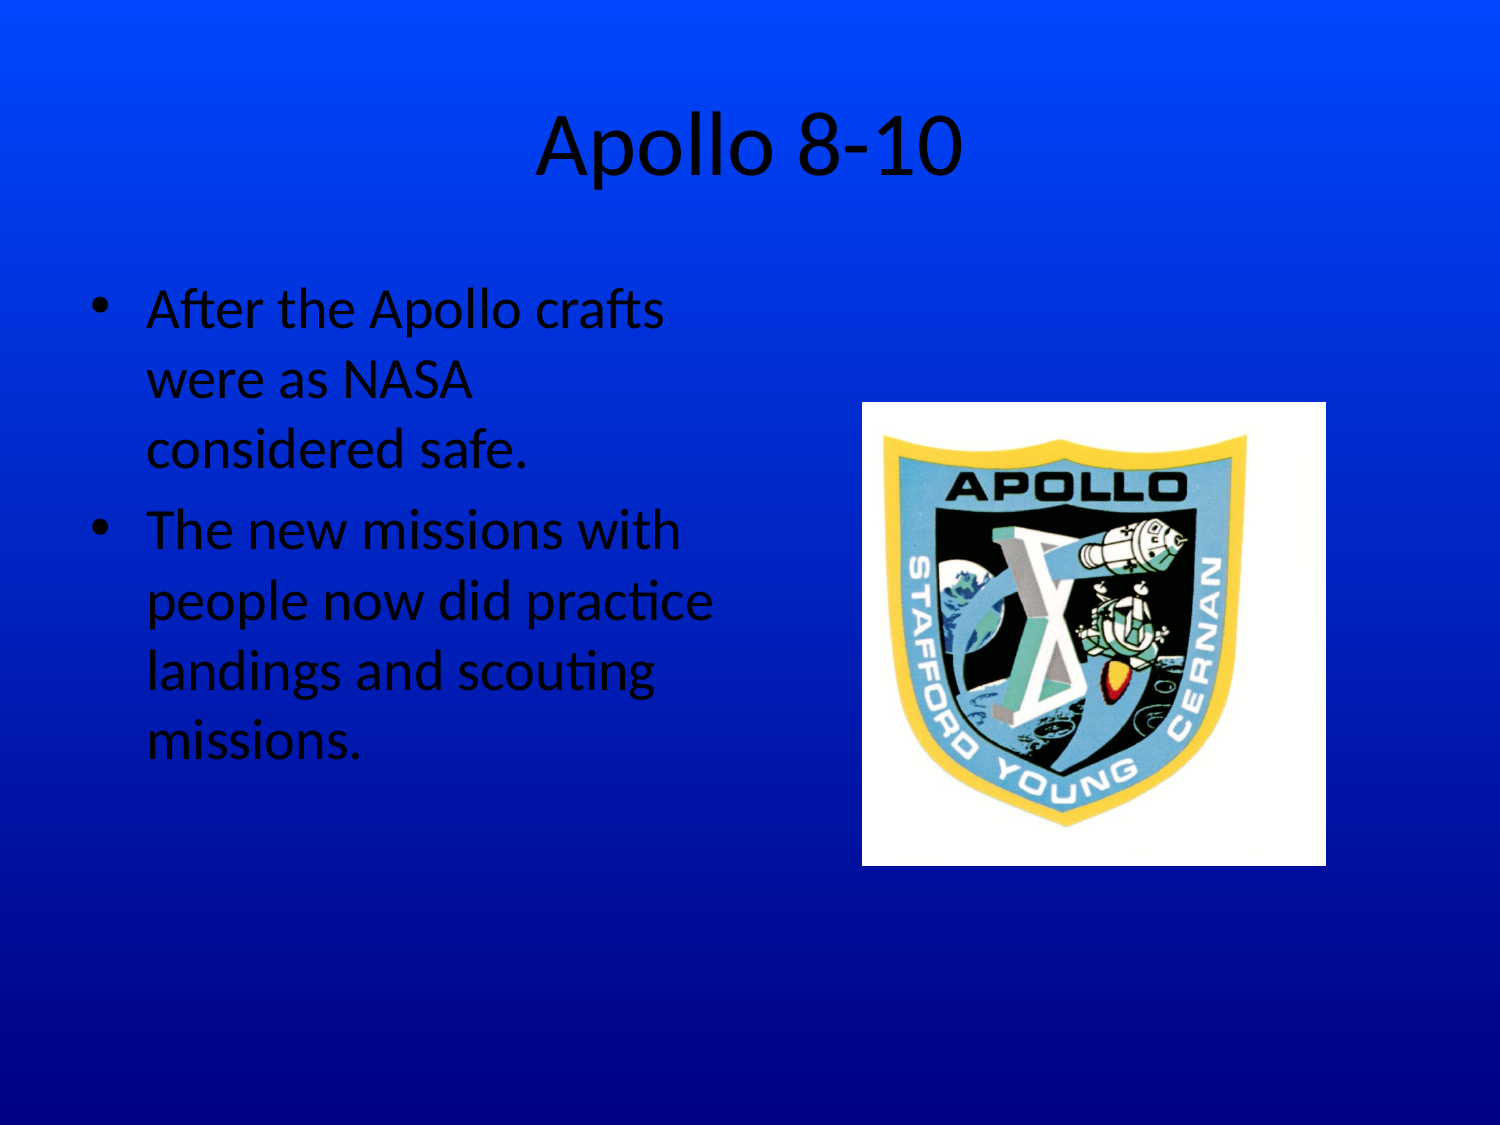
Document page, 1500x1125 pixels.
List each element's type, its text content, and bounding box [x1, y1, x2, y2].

list After the Apollo crafts were as NASA considered safe. The new missions with people now did practice landings and scouting missions. [75, 262, 738, 1005]
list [861, 401, 1326, 866]
title Apollo 8-10 [75, 45, 1425, 233]
